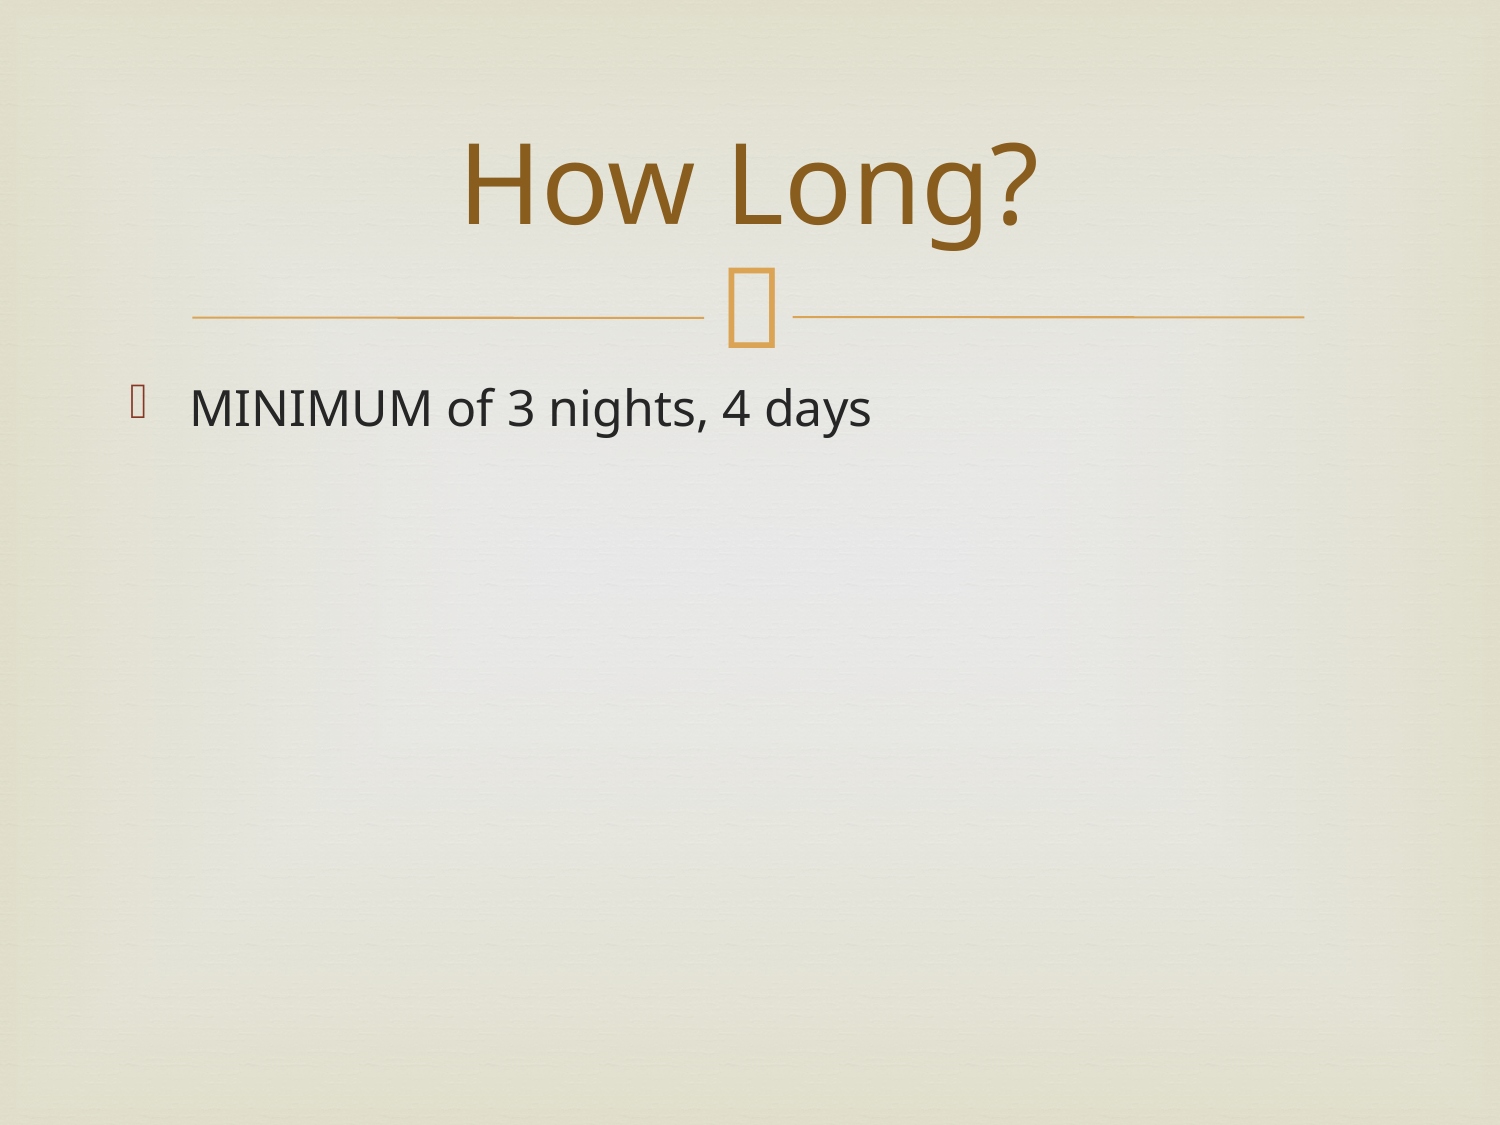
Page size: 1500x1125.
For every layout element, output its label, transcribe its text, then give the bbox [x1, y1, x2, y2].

list MINIMUM of 3 nights, 4 days [114, 368, 1386, 1005]
title How Long? [112, 93, 1386, 267]
